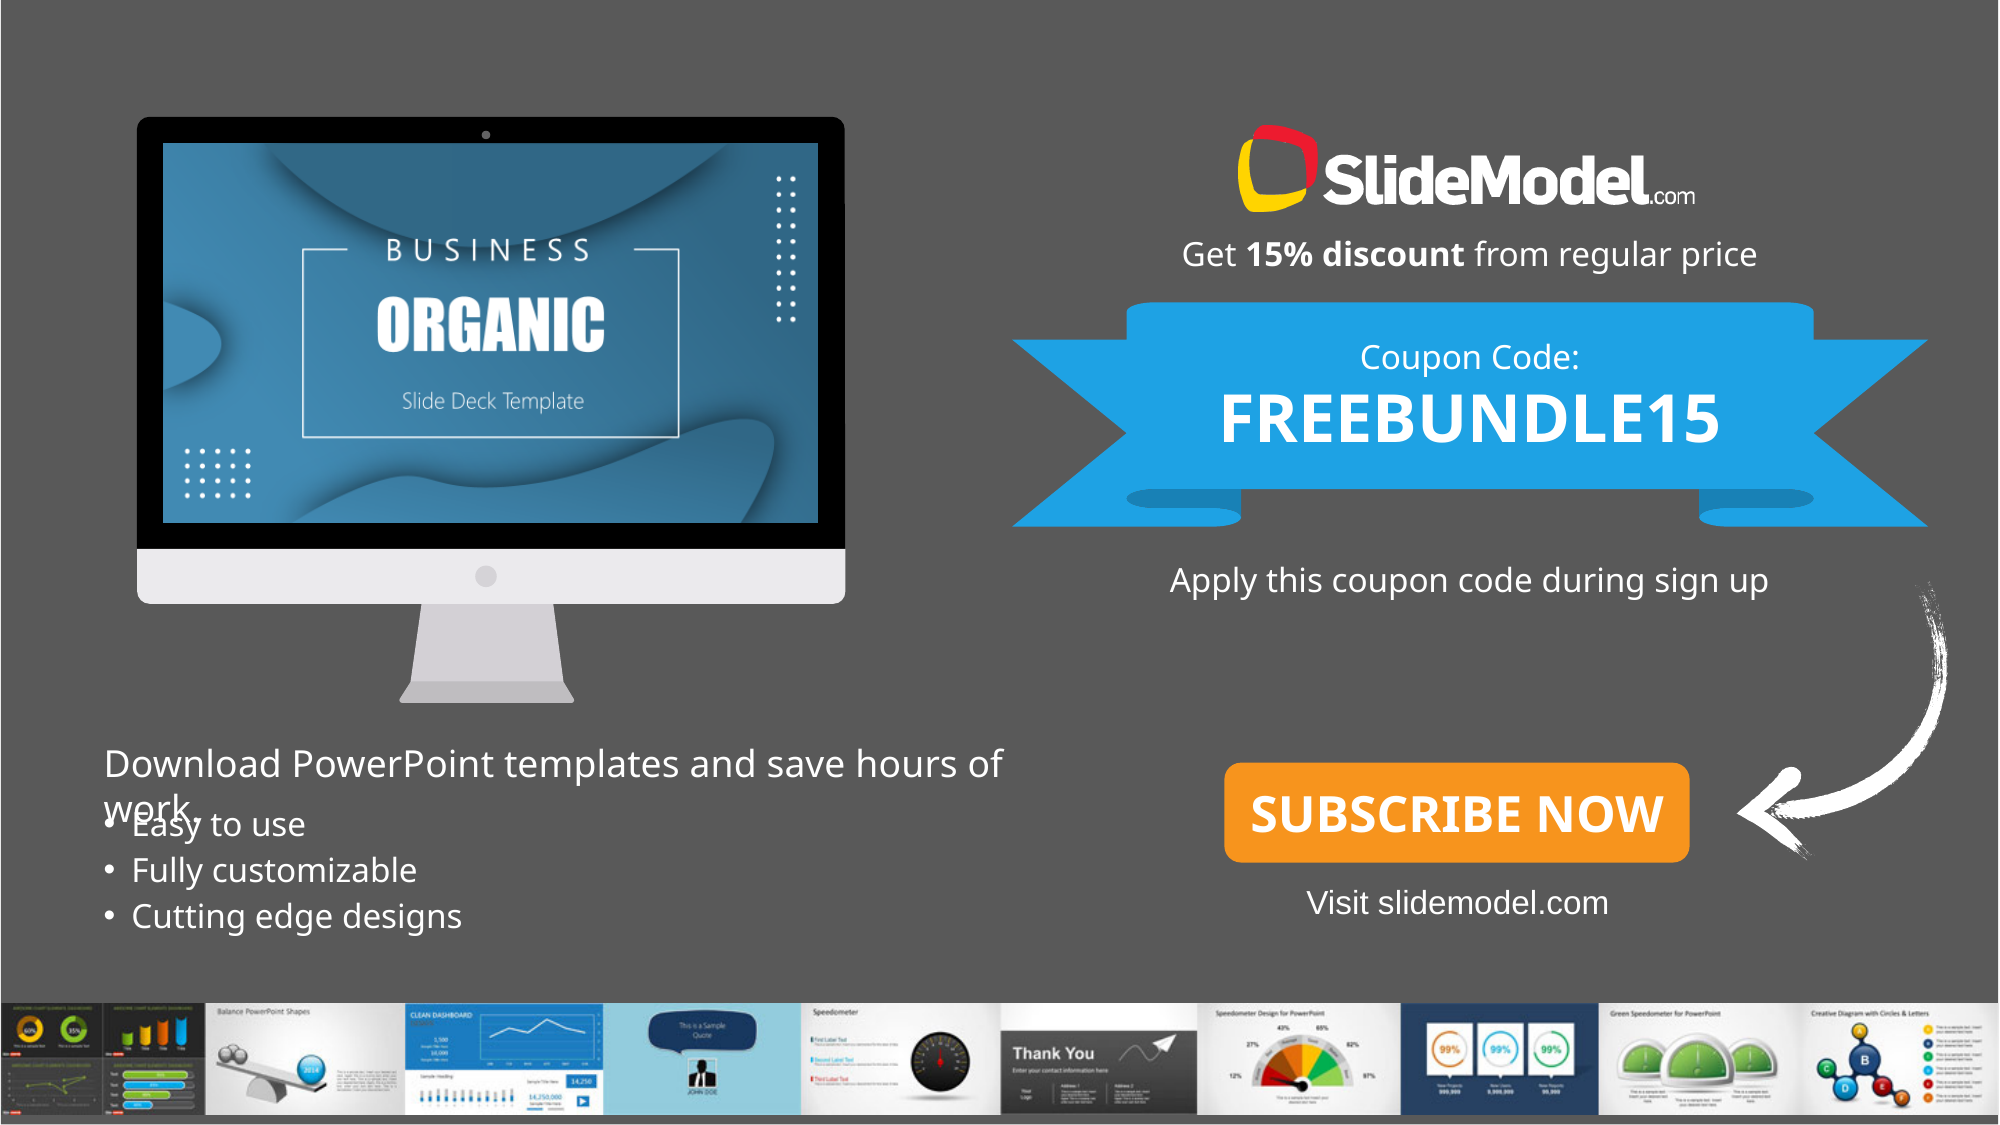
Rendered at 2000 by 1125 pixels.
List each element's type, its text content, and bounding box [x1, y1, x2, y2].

text_box [1929, 587, 1937, 601]
picture [1237, 125, 1696, 213]
text_box Get 15% discount from regular price [1058, 225, 1882, 280]
text_box [1012, 302, 1929, 527]
picture [0, 1003, 1999, 1115]
picture [163, 143, 818, 523]
text_box Download PowerPoint templates and save hours of work. [88, 732, 1059, 838]
text_box Visit slidemodel.com [1247, 874, 1669, 928]
text_box [1736, 594, 1949, 861]
text_box SUBSCRIBE NOW [1222, 760, 1692, 865]
text_box Coupon Code: FREEBUNDLE15 [1173, 328, 1768, 464]
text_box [136, 116, 846, 704]
text_box Easy to use Fully customizable Cutting edge designs [88, 838, 863, 943]
text_box Apply this coupon code during sign up [1129, 551, 1811, 607]
text_box [0, 0, 2000, 1003]
